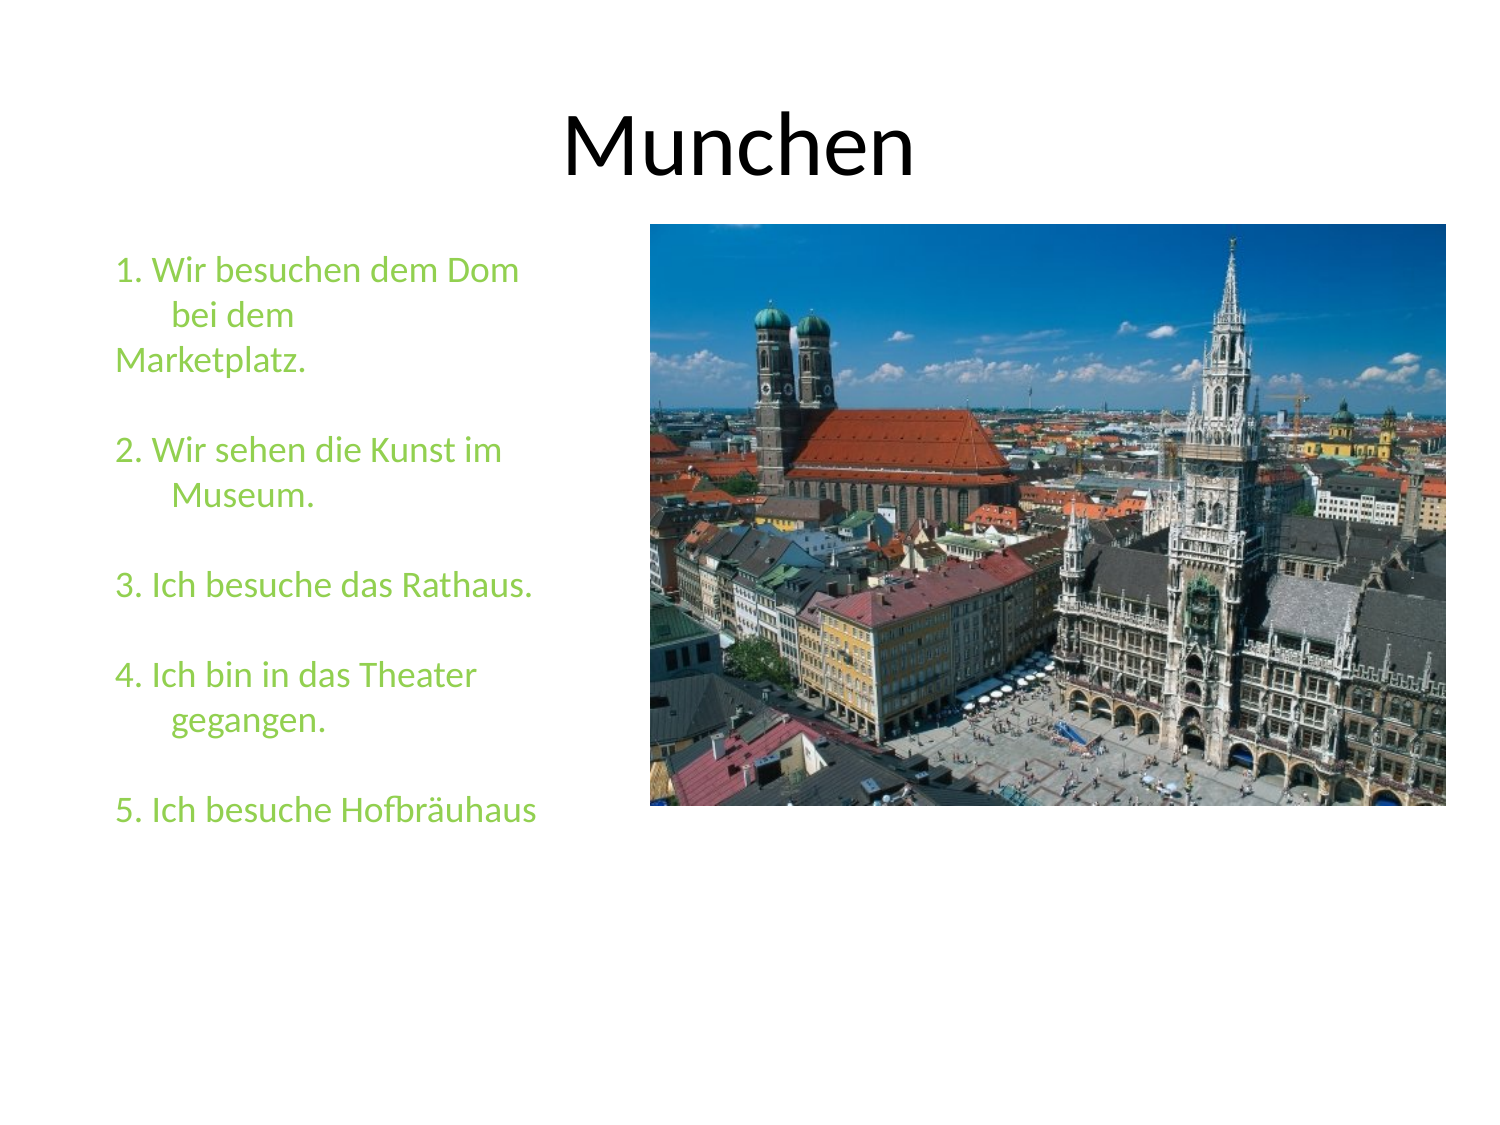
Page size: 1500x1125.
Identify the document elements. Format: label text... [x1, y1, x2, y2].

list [649, 224, 1446, 806]
title Munchen [75, 45, 1425, 233]
text_box 1. Wir besuchen dem Dom bei dem Marketplatz. 2. Wir sehen die Kunst im Museum. 3. Ich besuche das Rathaus. 4. Ich bin in das Theater gegangen. 5. Ich besuche Hofbräuhaus [99, 237, 588, 883]
